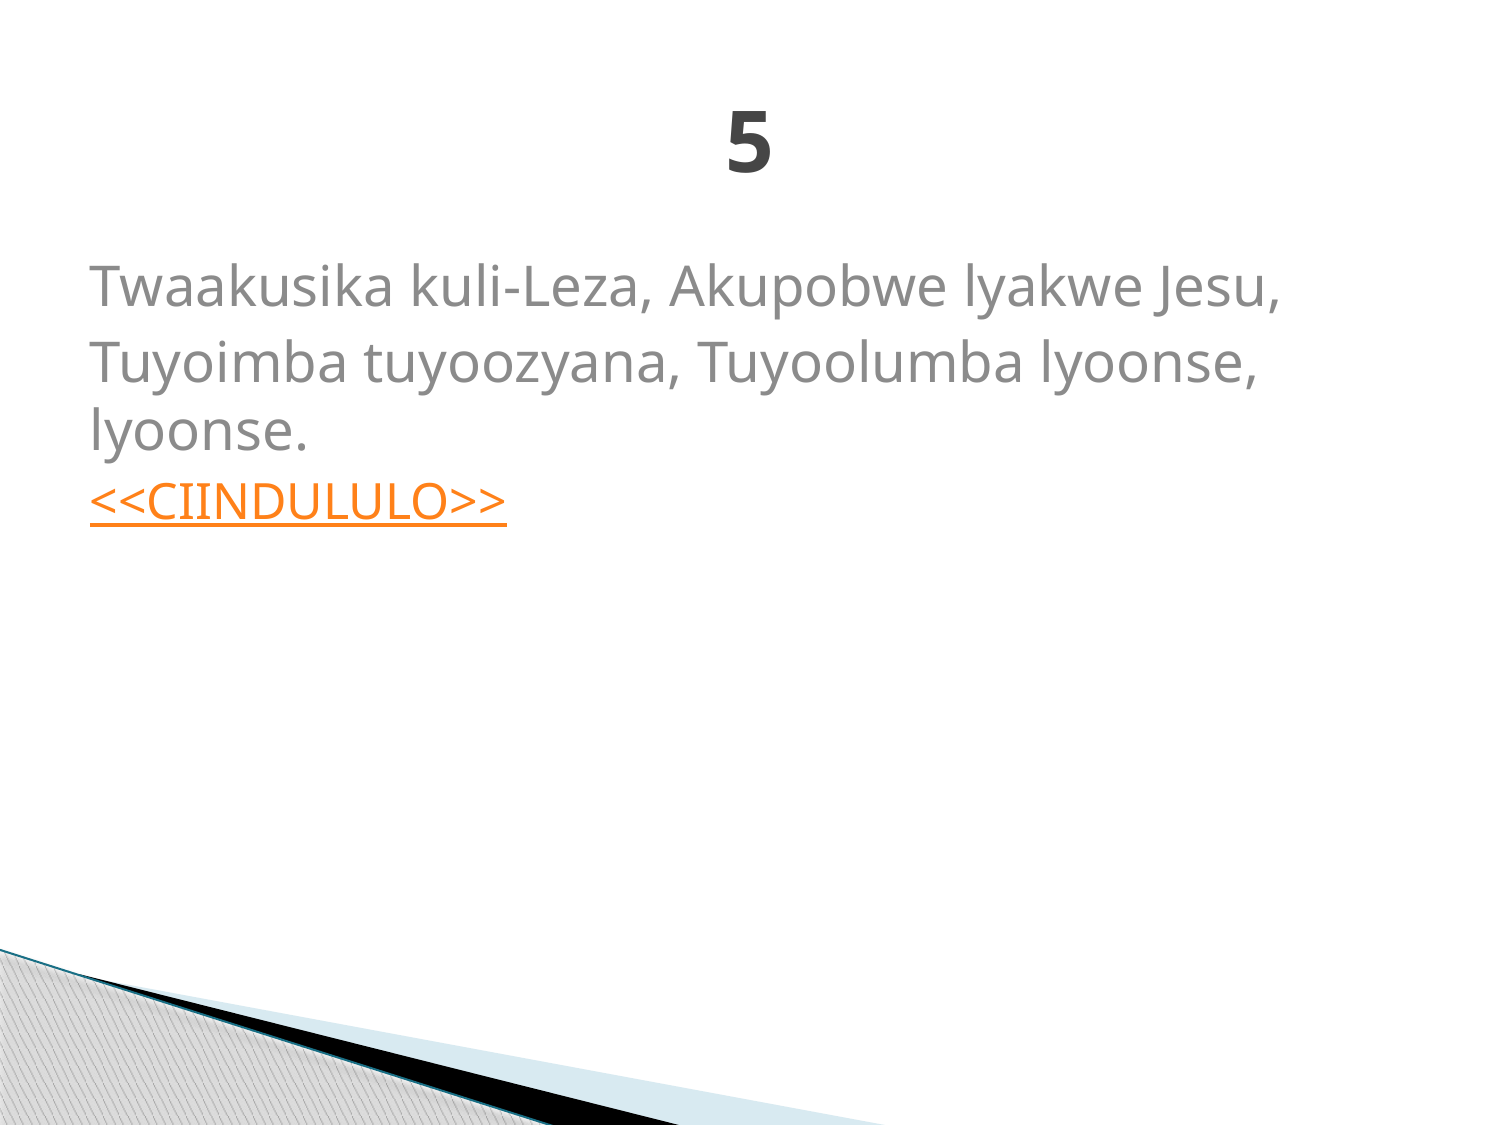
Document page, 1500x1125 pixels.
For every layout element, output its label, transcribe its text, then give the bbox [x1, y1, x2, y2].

list Twaakusika kuli-Leza, Akupobwe lyakwe Jesu, Tuyoimba tuyoozyana, Tuyoolumba lyoonse, lyoonse. <<CIINDULULO>> [75, 243, 1425, 986]
title 5 [75, 45, 1425, 233]
